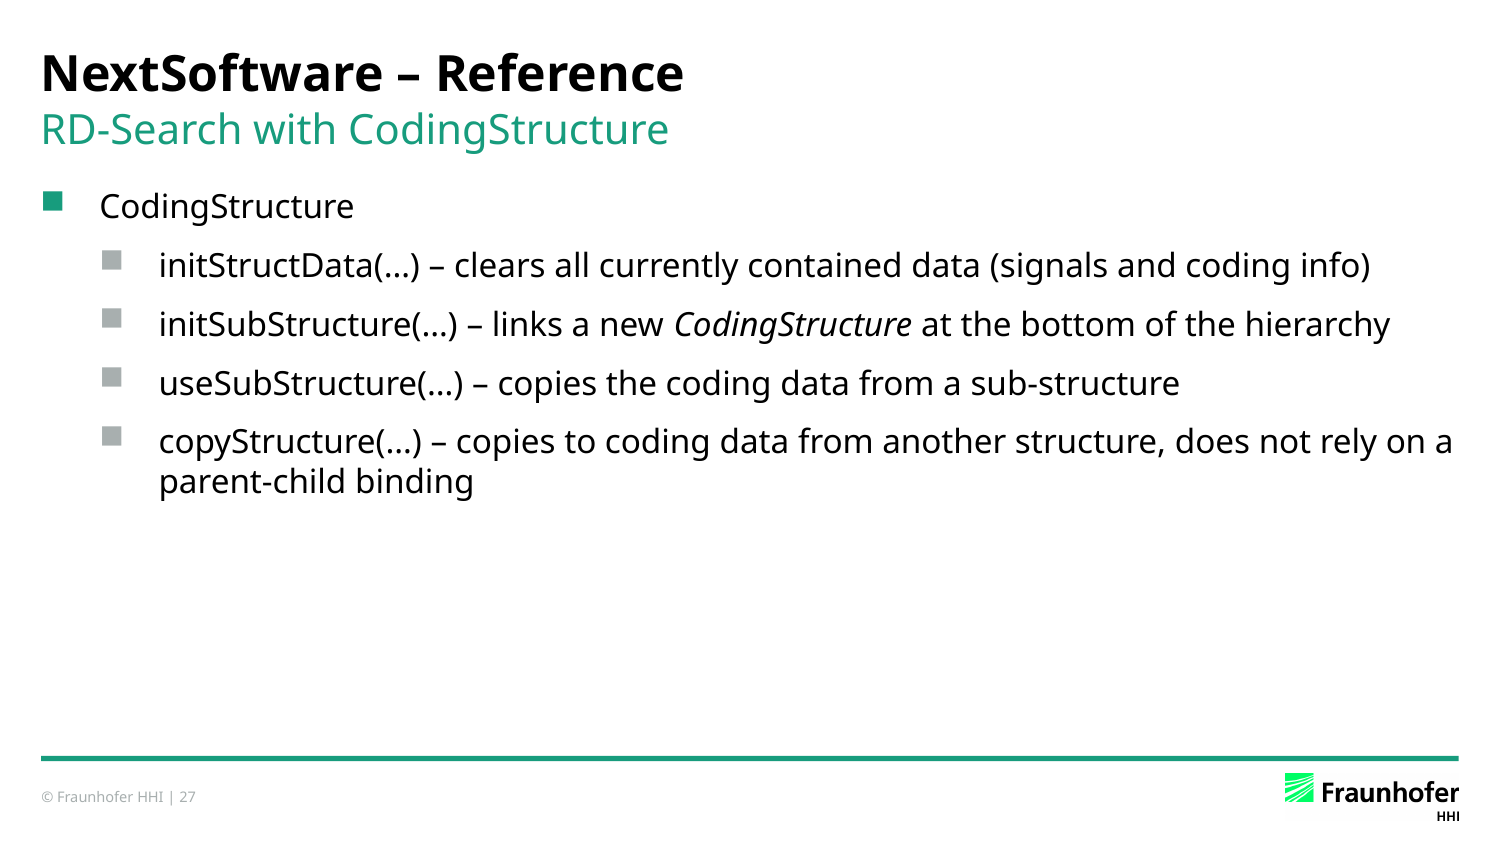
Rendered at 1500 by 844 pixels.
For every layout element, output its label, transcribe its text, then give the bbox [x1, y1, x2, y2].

picture [1285, 773, 1459, 821]
list CodingStructure initStructData(…) – clears all currently contained data (signals and coding info) initSubStructure(…) – links a new CodingStructure at the bottom of the hierarchy useSubStructure(…) – copies the coding data from a sub-structure copyStructure(…) – copies to coding data from another structure, does not rely on a parent-child binding [40, 185, 1458, 741]
list RD-Search with CodingStructure [40, 102, 1458, 164]
title NextSoftware – Reference [40, 41, 1458, 102]
